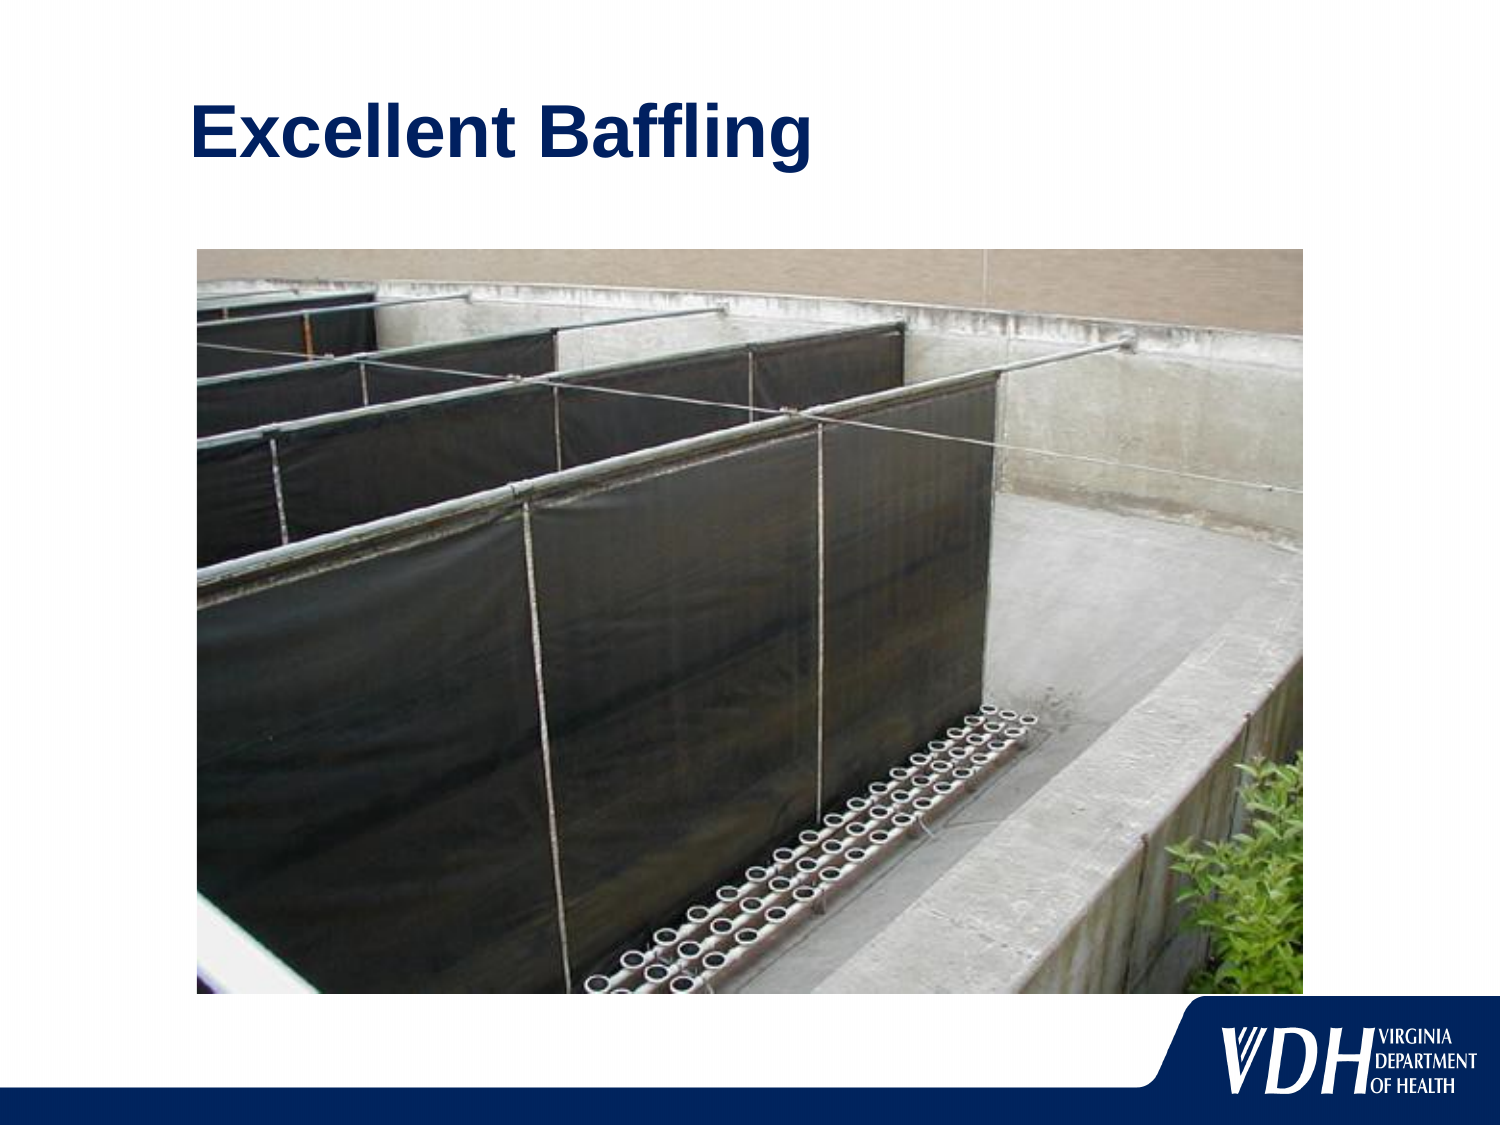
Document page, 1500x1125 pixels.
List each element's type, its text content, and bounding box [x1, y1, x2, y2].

picture [0, 0, 1500, 1125]
title Excellent Baffling [187, 31, 827, 222]
text_box [196, 249, 1303, 994]
